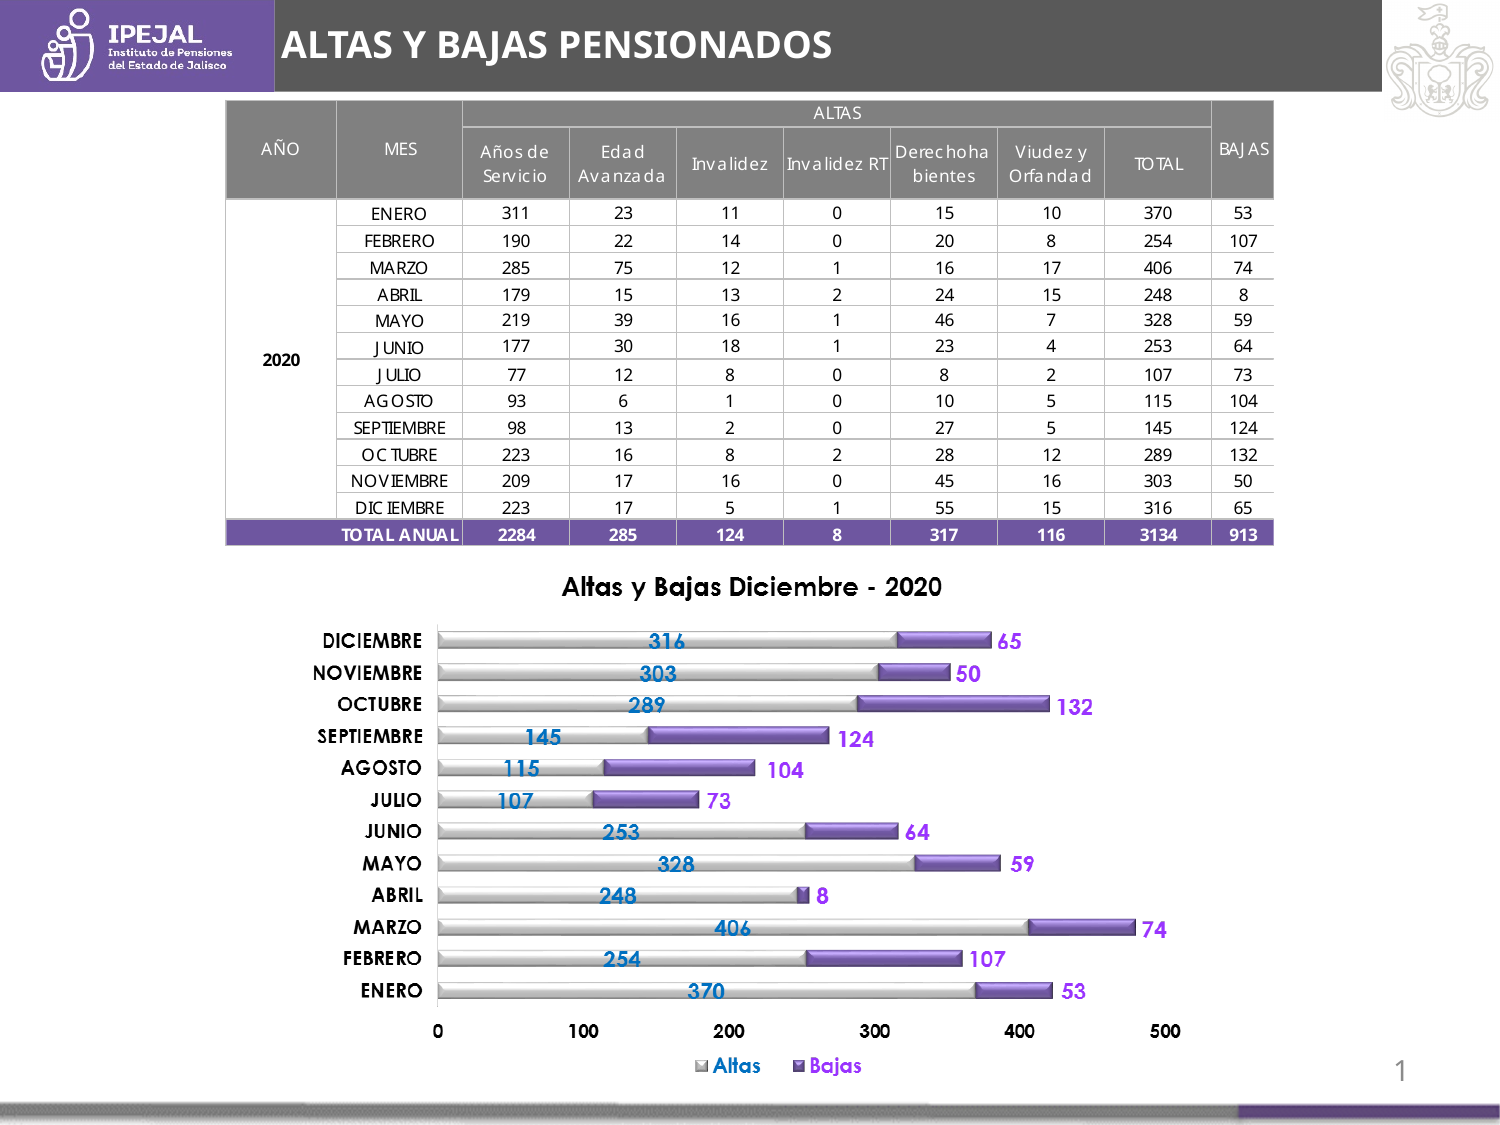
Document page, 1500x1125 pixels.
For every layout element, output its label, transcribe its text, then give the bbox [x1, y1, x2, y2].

picture [224, 99, 1275, 547]
slide_number 1 [1074, 1042, 1425, 1103]
picture [0, 555, 1500, 1125]
picture [0, 0, 275, 92]
